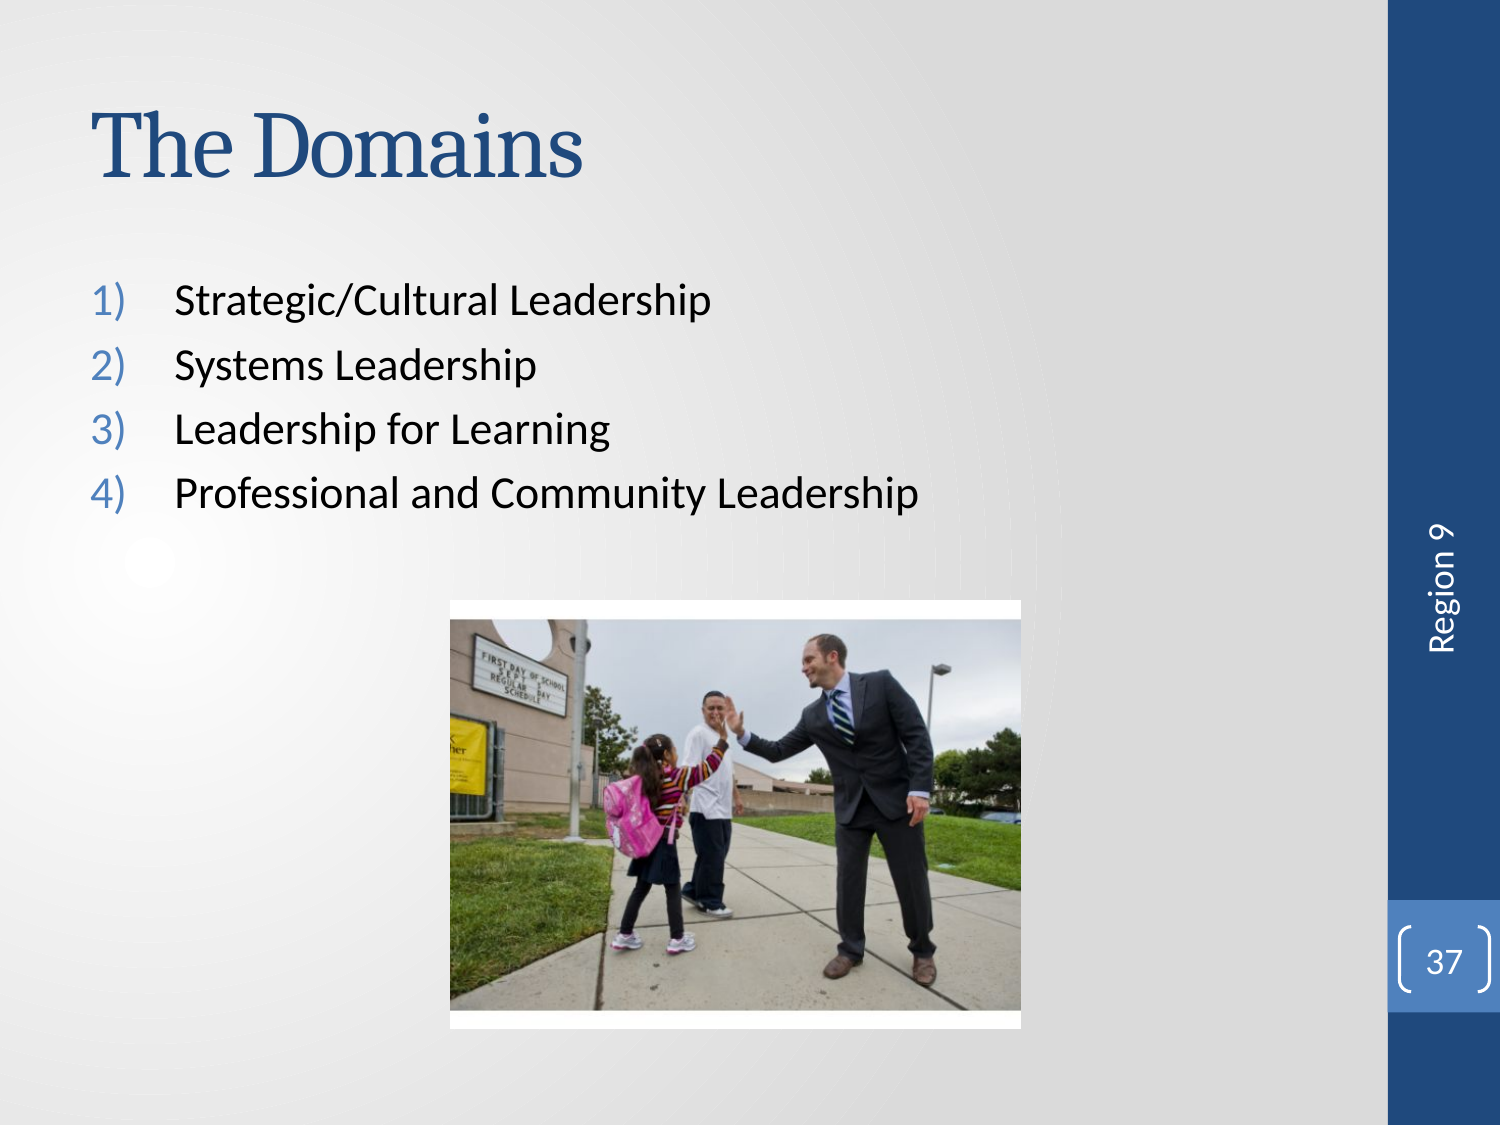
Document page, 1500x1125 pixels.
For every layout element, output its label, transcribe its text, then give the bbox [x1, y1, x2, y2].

picture [449, 599, 1022, 1029]
title The Domains [75, 45, 1325, 233]
slide_number 37 [1397, 925, 1492, 994]
list Strategic/Cultural Leadership Systems Leadership Leadership for Learning Professional and Community Leadership [75, 262, 1325, 1050]
footer Region 9 [1408, 500, 1469, 889]
